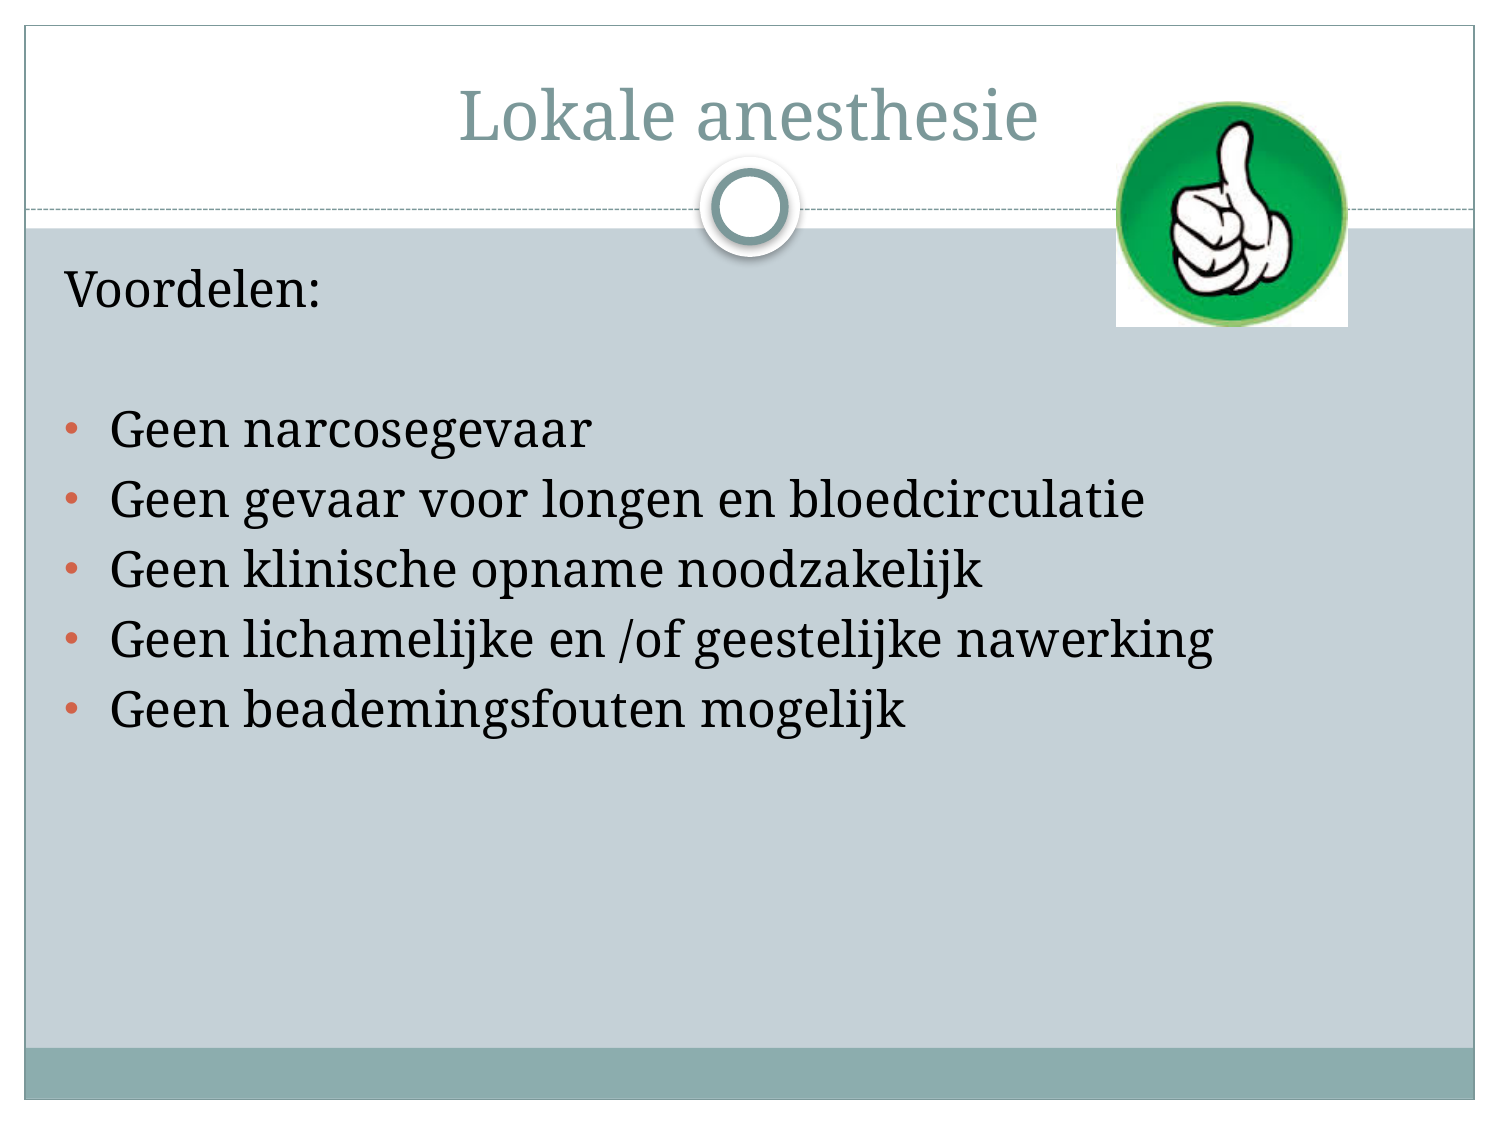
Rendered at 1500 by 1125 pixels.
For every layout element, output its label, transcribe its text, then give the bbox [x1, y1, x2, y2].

list Voordelen: Geen narcosegevaar Geen gevaar voor longen en bloedcirculatie Geen klinische opname noodzakelijk Geen lichamelijke en /of geestelijke nawerking Geen beademingsfouten mogelijk [49, 250, 1445, 1001]
title Lokale anesthesie [49, 37, 1450, 162]
picture [1115, 101, 1348, 327]
